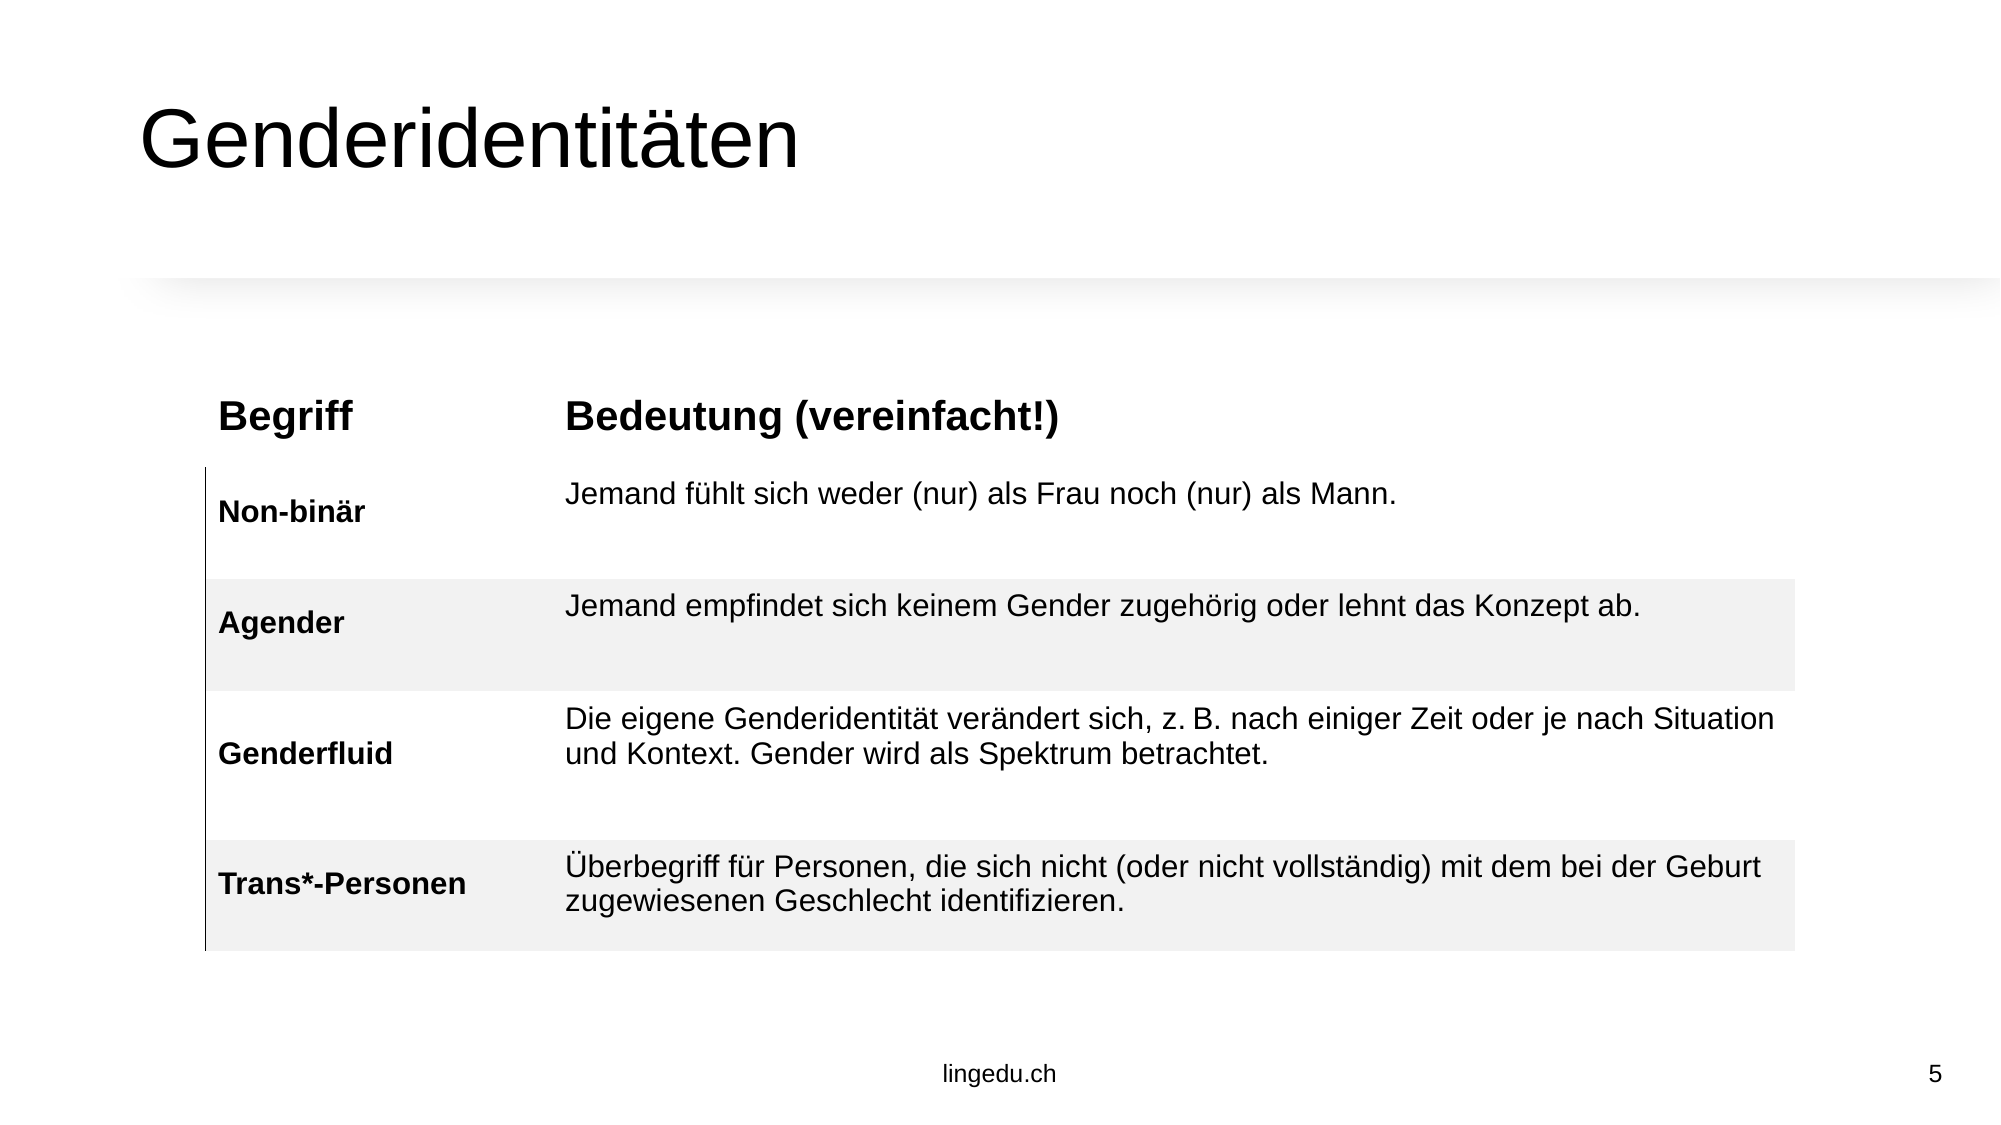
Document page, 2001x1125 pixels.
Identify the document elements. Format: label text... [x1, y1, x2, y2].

table_header Bedeutung (vereinfacht!) [552, 380, 1795, 467]
table_cell Agender [206, 579, 552, 691]
text_box [0, 0, 2000, 279]
text_box [0, 279, 2000, 1125]
slide_number 5 [1432, 1042, 1958, 1103]
table_header Begriff [205, 380, 552, 467]
title Genderidentitäten [124, 45, 1844, 236]
table_cell Jemand empfindet sich keinem Gender zugehörig oder lehnt das Konzept ab. [552, 579, 1795, 691]
footer lingedu.ch [662, 1042, 1338, 1103]
table_cell Trans*-Personen [206, 840, 552, 951]
table_cell Die eigene Genderidentität verändert sich, z. B. nach einiger Zeit oder je nach Situation und Kontext. Gender wird als Spektrum betrachtet. [552, 691, 1795, 840]
table_cell Genderfluid [206, 691, 552, 840]
table_cell Jemand fühlt sich weder (nur) als Frau noch (nur) als Mann. [552, 467, 1795, 579]
table_cell Überbegriff für Personen, die sich nicht (oder nicht vollständig) mit dem bei der Geburt zugewiesenen Geschlecht identifizieren. [552, 840, 1795, 951]
table_cell Non-binär [206, 467, 552, 579]
